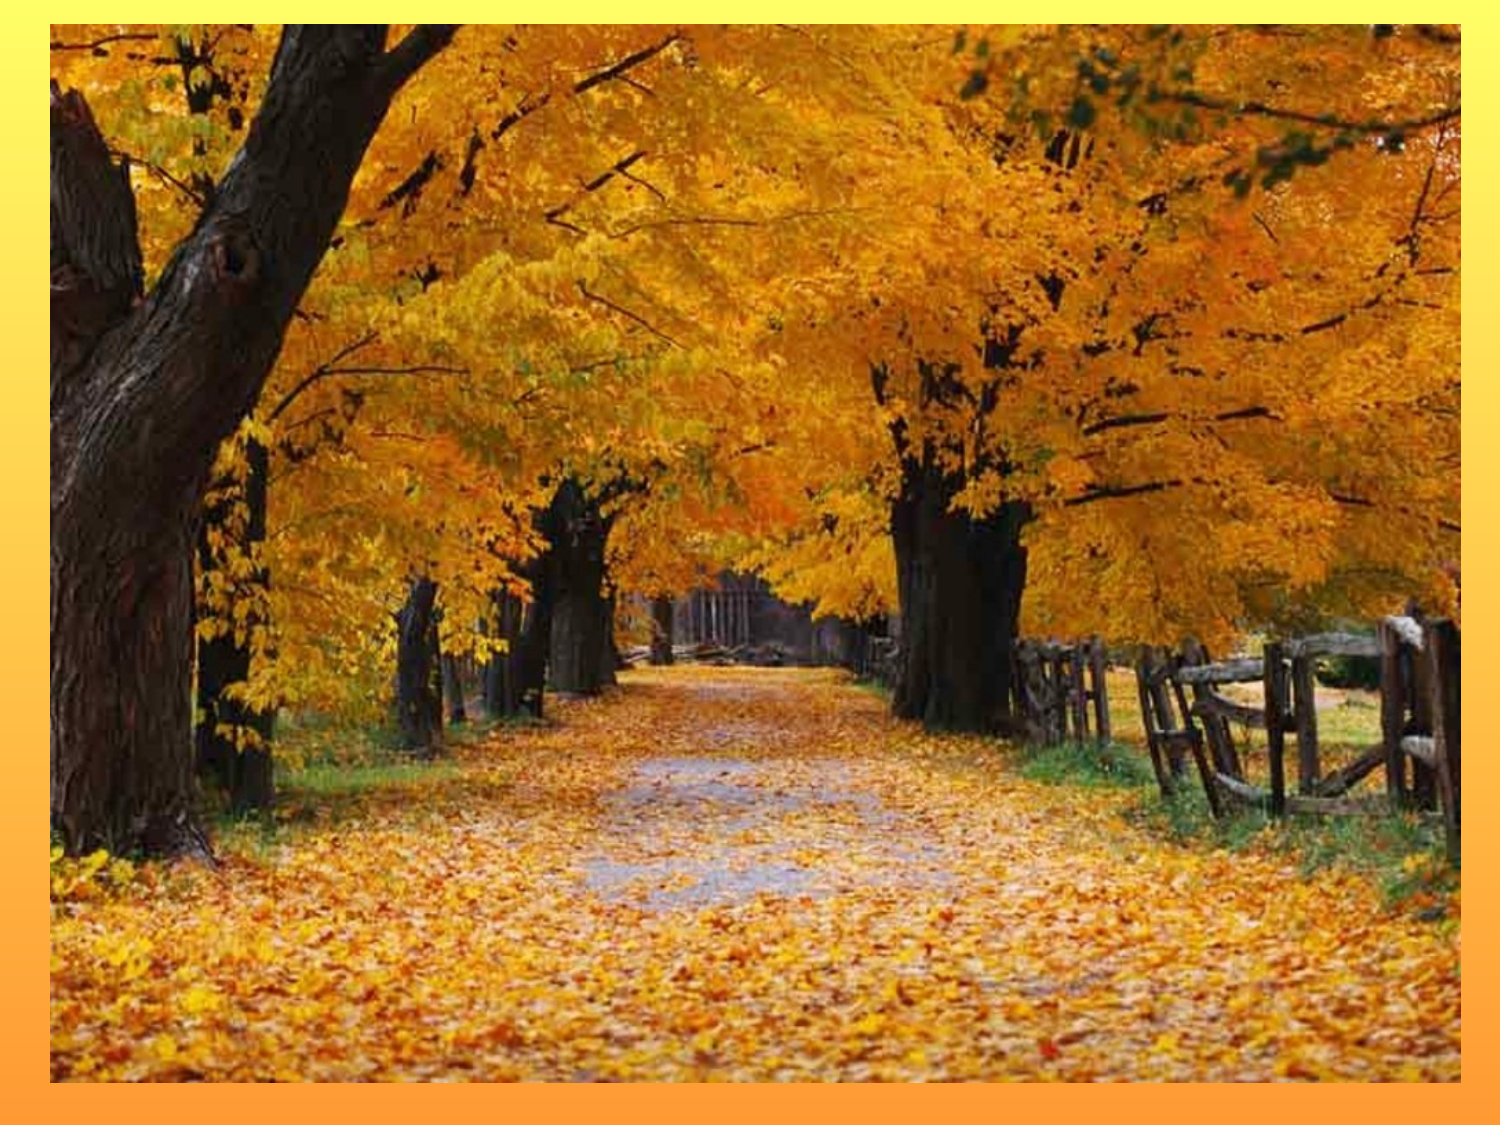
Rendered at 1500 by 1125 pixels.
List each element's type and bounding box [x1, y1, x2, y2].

picture [49, 24, 1462, 1084]
